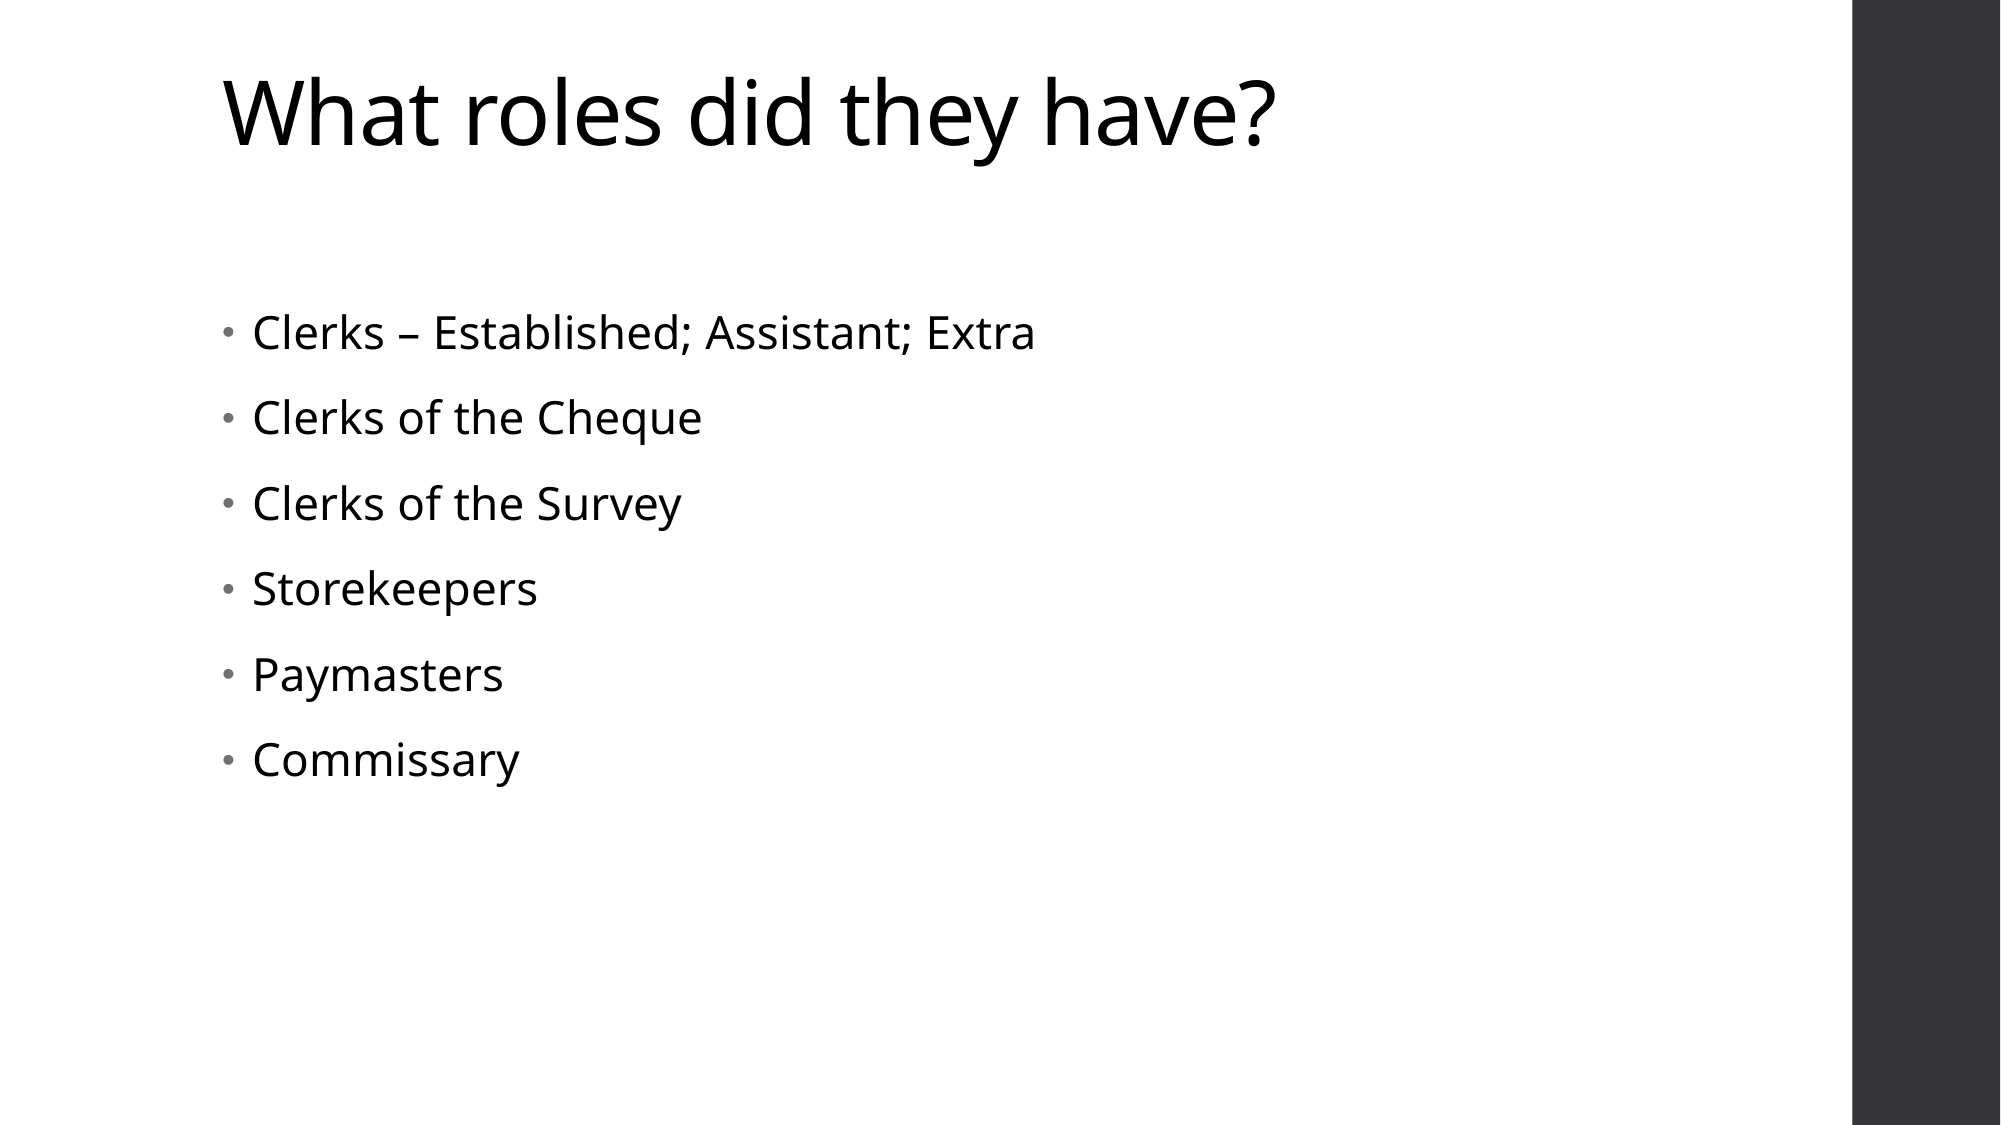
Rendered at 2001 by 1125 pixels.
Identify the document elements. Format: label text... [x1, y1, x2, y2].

title What roles did they have? [206, 60, 1797, 173]
list Clerks – Established; Assistant; Extra Clerks of the Cheque Clerks of the Survey Storekeepers Paymasters Commissary [206, 299, 1617, 1014]
